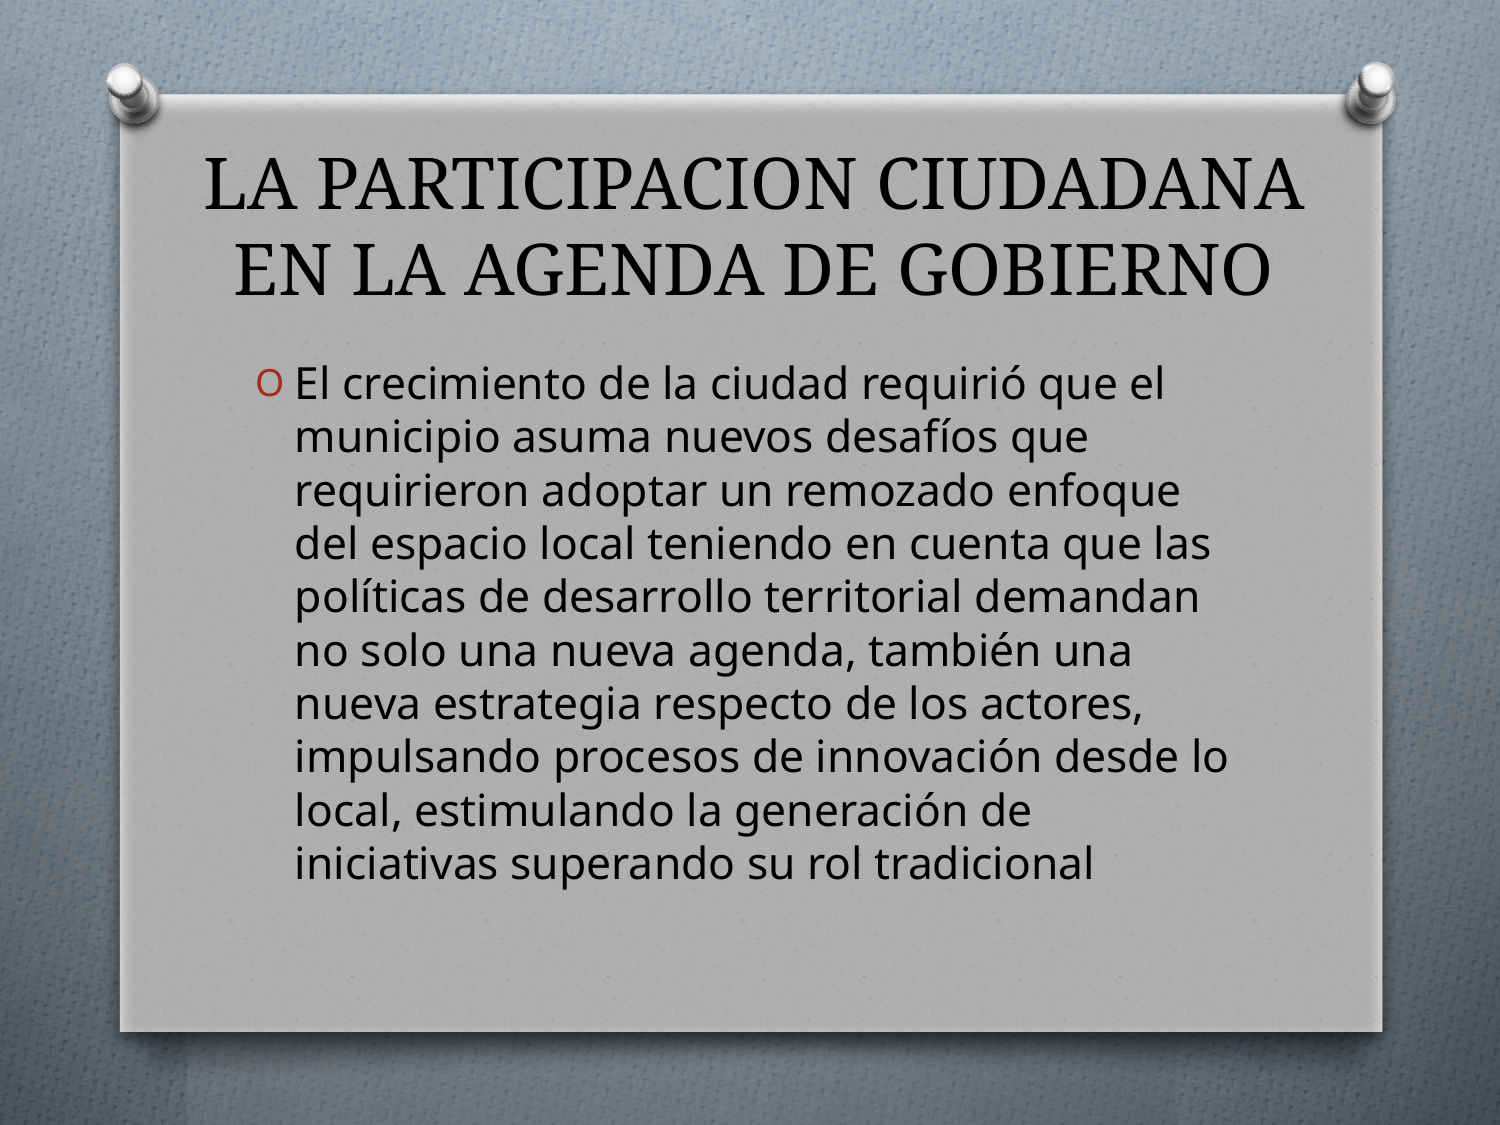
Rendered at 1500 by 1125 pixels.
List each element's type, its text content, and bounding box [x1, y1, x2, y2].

picture [75, 29, 198, 153]
title LA PARTICIPACION CIUDADANA EN LA AGENDA DE GOBIERNO [183, 125, 1326, 323]
list El crecimiento de la ciudad requirió que el municipio asuma nuevos desafíos que requirieron adoptar un remozado enfoque del espacio local teniendo en cuenta que las políticas de desarrollo territorial demandan no solo una nueva agenda, también una nueva estrategia respecto de los actores, impulsando procesos de innovación desde lo local, estimulando la generación de iniciativas superando su rol tradicional [240, 347, 1257, 939]
picture [1317, 35, 1439, 156]
